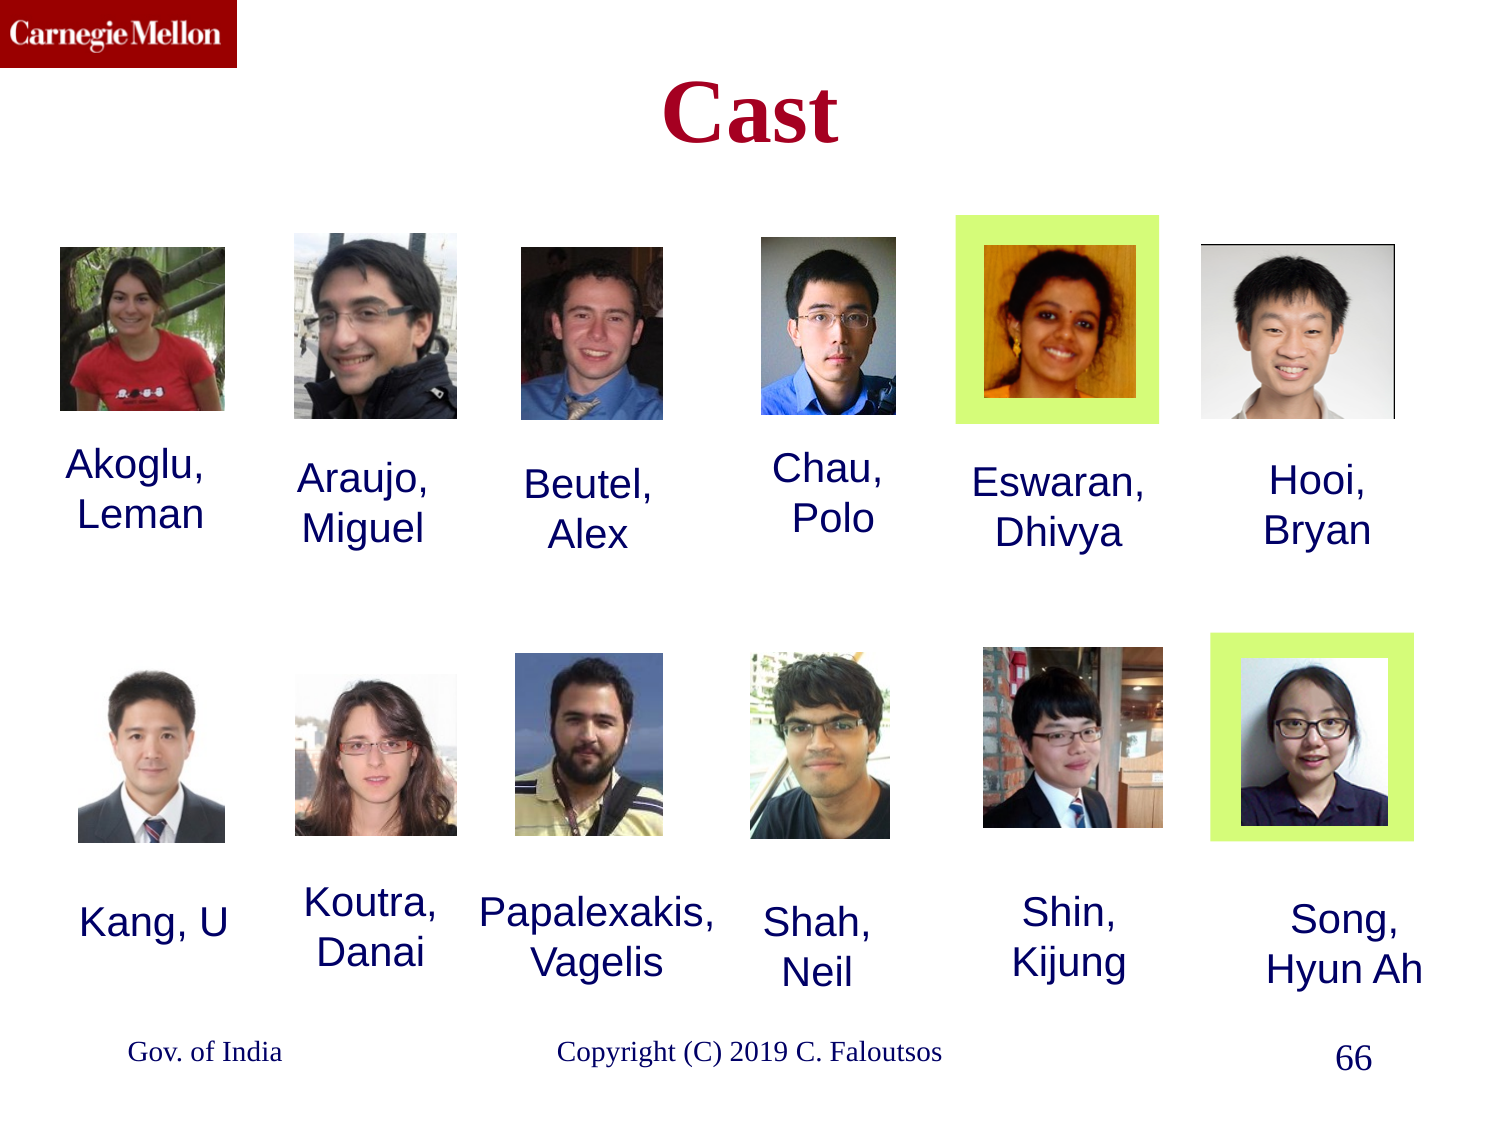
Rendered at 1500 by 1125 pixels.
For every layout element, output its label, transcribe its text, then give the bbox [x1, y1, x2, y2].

picture [515, 652, 663, 836]
slide_number 66 [1074, 1024, 1388, 1101]
picture [60, 247, 226, 411]
title Cast [112, 49, 1388, 163]
picture [984, 245, 1137, 398]
text_box Hooi, Bryan [1248, 445, 1387, 561]
text_box Kang, U [63, 887, 245, 952]
text_box Papalexakis, Vagelis [463, 877, 731, 992]
picture [1241, 657, 1388, 827]
text_box Shin, Kijung [996, 877, 1143, 992]
picture [983, 647, 1163, 828]
picture [1201, 128, 1434, 420]
picture [760, 236, 896, 415]
picture [78, 660, 226, 844]
text_box [1210, 632, 1414, 842]
text_box Araujo, Miguel [282, 443, 444, 559]
text_box Chau, Polo [757, 433, 910, 549]
text_box Akoglu, Leman [50, 429, 231, 544]
text_box Koutra, Danai [288, 867, 453, 983]
text_box Shah, Neil [747, 887, 887, 1003]
picture [0, 0, 237, 68]
picture [749, 652, 890, 840]
text_box Beutel, Alex [508, 449, 668, 565]
slide_number Gov. of India [112, 1024, 426, 1101]
text_box [955, 215, 1160, 424]
picture [294, 233, 457, 419]
text_box Eswaran, Dhivya [956, 447, 1161, 563]
picture [521, 247, 663, 420]
footer Copyright (C) 2019 C. Faloutsos [512, 1024, 988, 1101]
text_box Song, Hyun Ah [1250, 884, 1439, 1000]
picture [295, 674, 457, 836]
